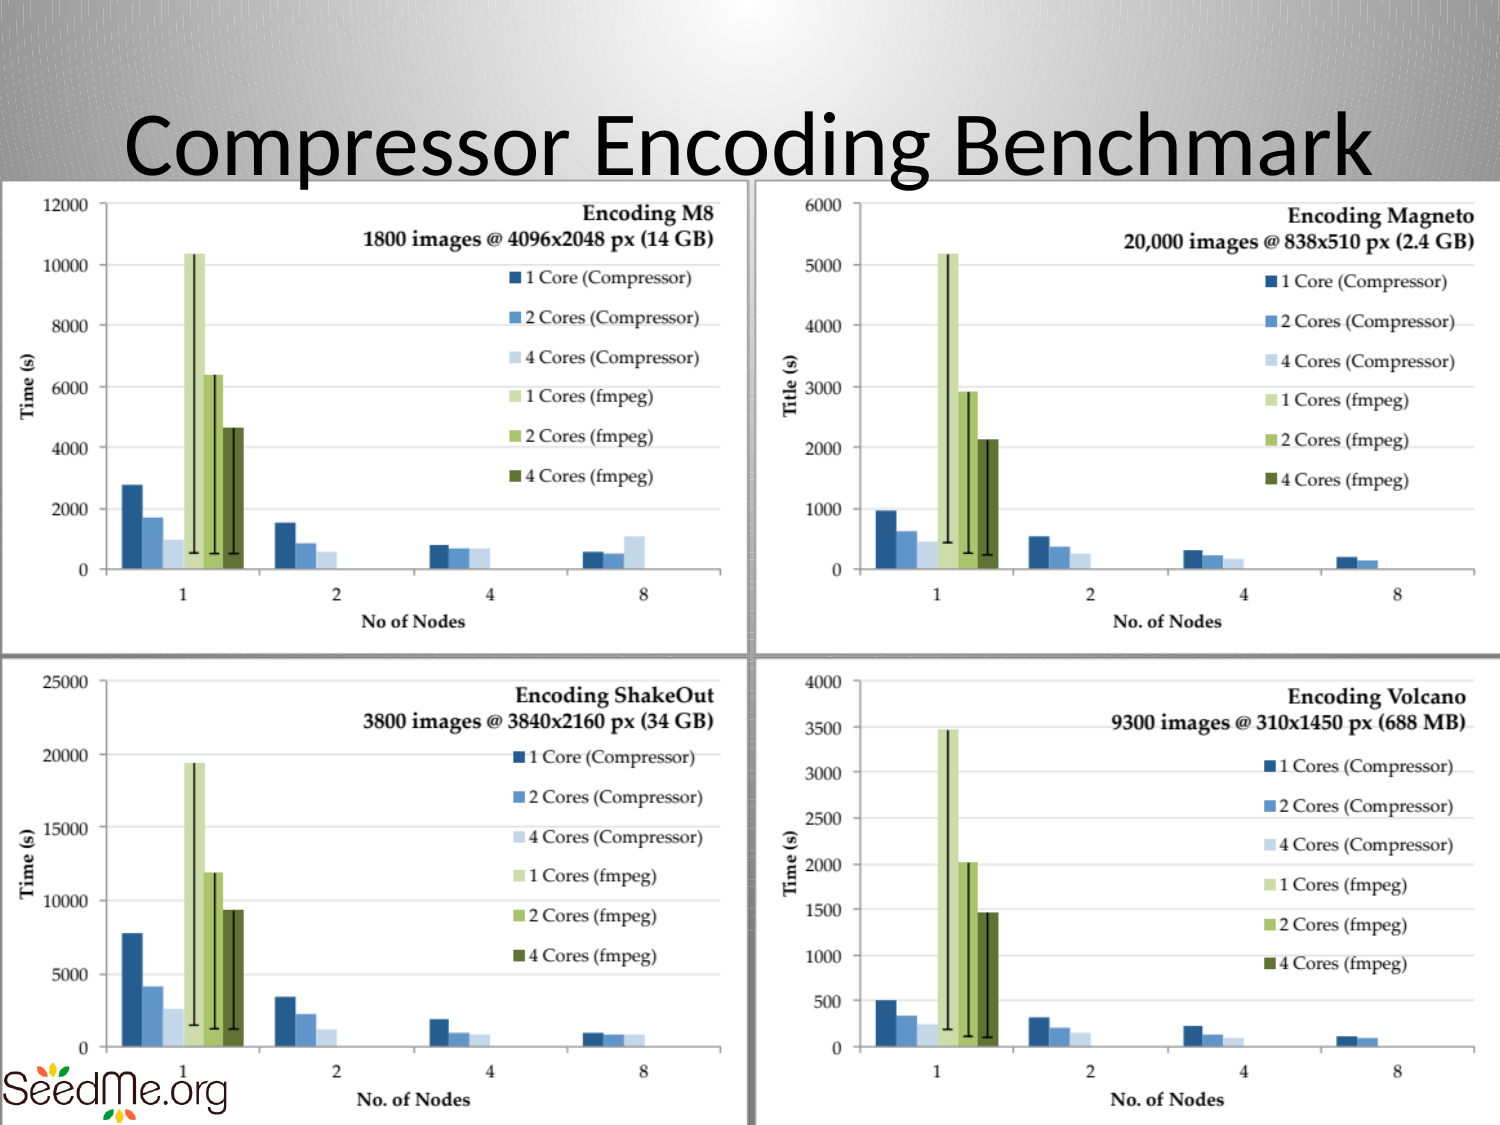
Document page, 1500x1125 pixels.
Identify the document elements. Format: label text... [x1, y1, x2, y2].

picture [0, 179, 1500, 1125]
title Compressor Encoding Benchmark [75, 45, 1425, 177]
